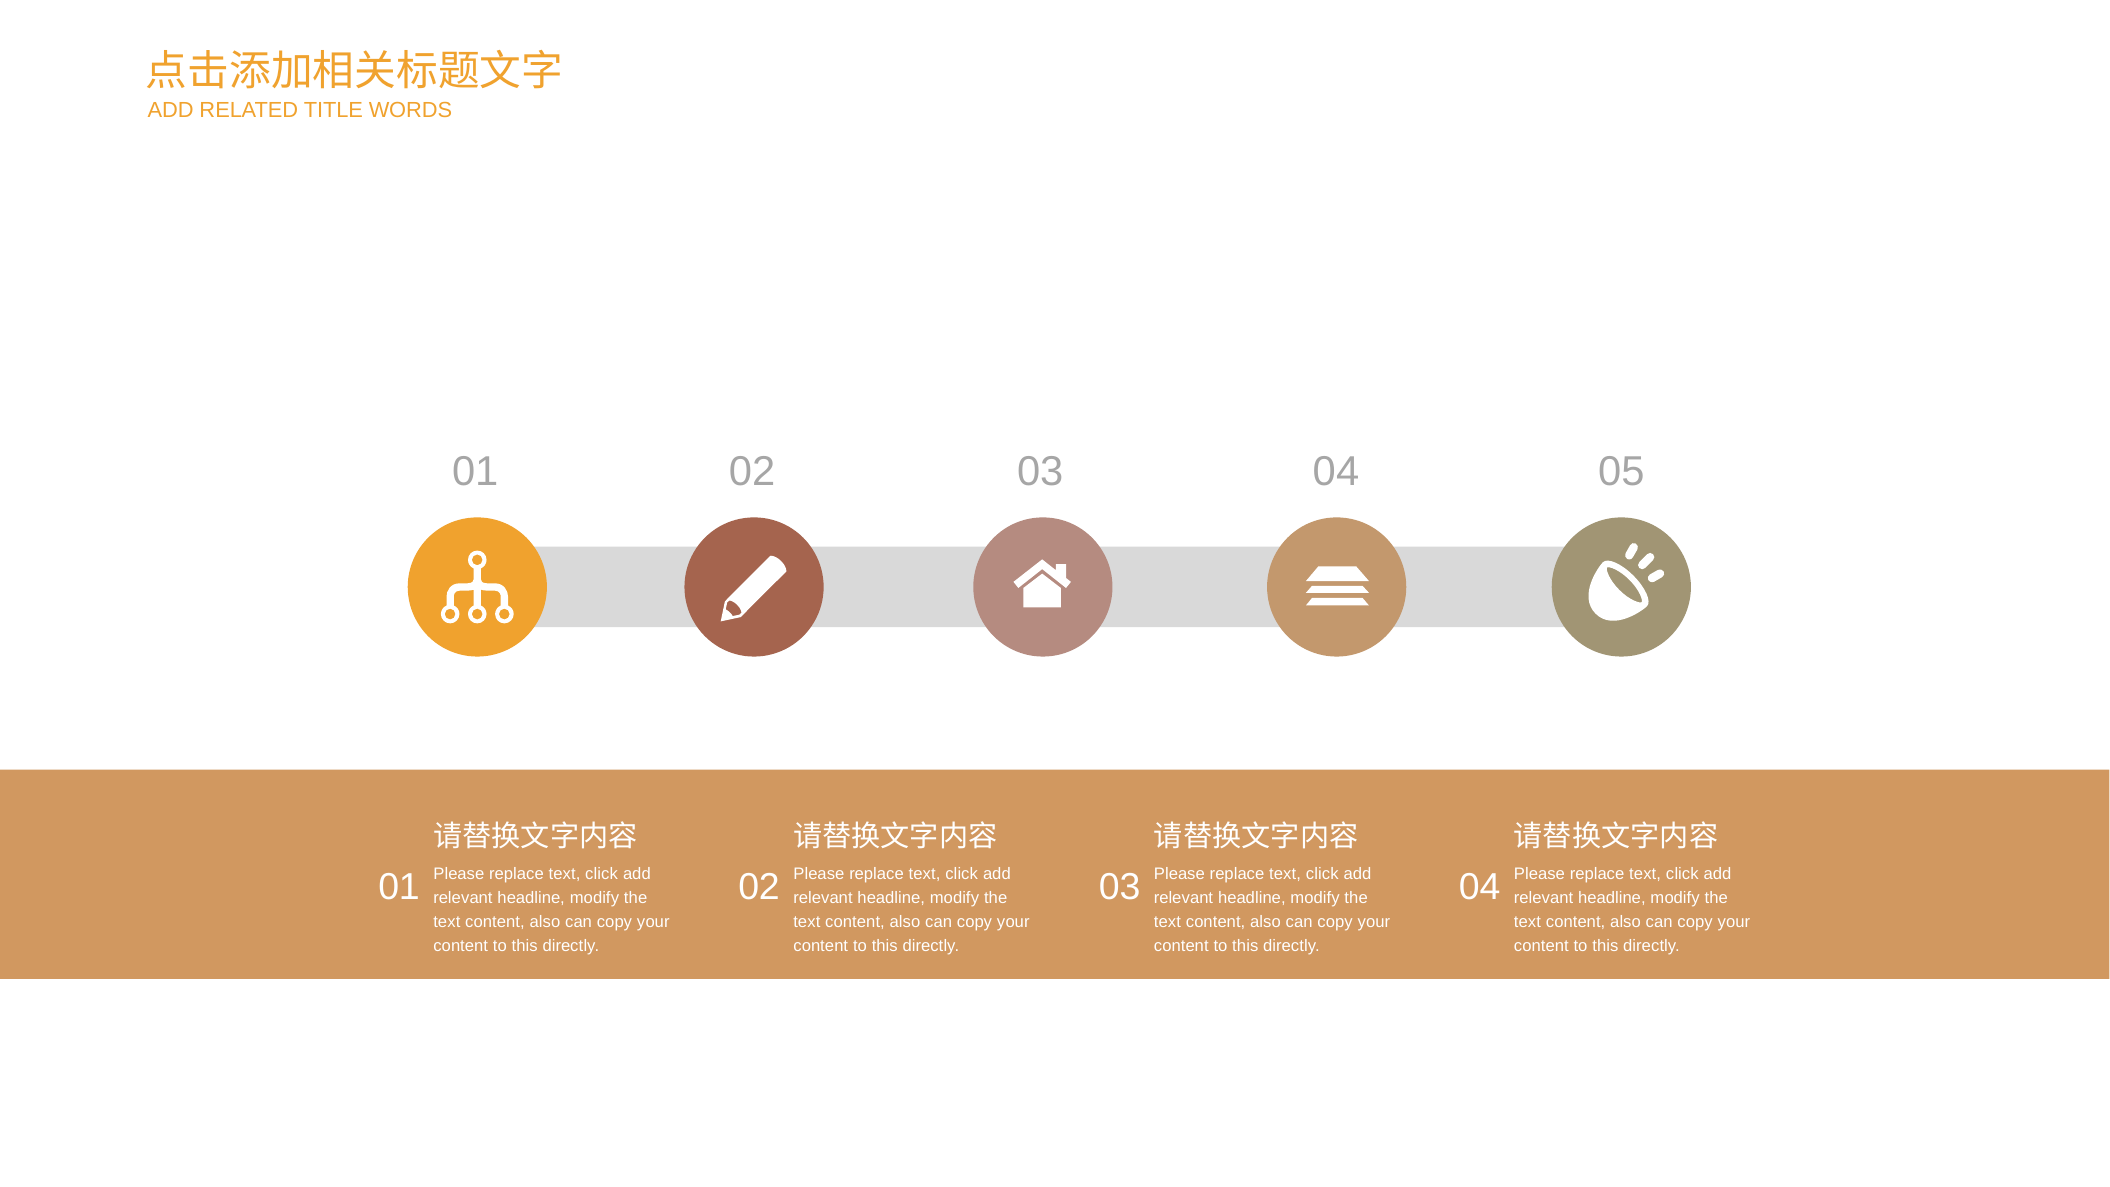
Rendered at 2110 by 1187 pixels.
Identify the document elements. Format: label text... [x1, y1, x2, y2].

text_box 02 [714, 426, 791, 502]
text_box 请替换文字内容 [433, 810, 639, 852]
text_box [973, 517, 1113, 657]
text_box 04 [1297, 426, 1374, 502]
text_box [1407, 546, 1551, 628]
text_box 05 [1577, 426, 1665, 502]
text_box 02 [738, 852, 780, 907]
text_box 01 [378, 852, 421, 907]
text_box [684, 517, 824, 657]
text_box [407, 517, 547, 657]
text_box Please replace text, click add relevant headline, modify the text content, also can copy your content to this directly. [1513, 859, 1761, 955]
text_box [824, 546, 973, 628]
text_box 请替换文字内容 [1153, 810, 1359, 852]
text_box 请替换文字内容 [793, 810, 999, 852]
text_box 03 [1002, 426, 1079, 502]
text_box 01 [437, 426, 514, 502]
text_box Please replace text, click add relevant headline, modify the text content, also can copy your content to this directly. [1154, 859, 1401, 955]
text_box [1551, 517, 1691, 657]
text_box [1267, 517, 1407, 657]
text_box Please replace text, click add relevant headline, modify the text content, also can copy your content to this directly. [793, 859, 1040, 955]
text_box 点击添加相关标题文字 [145, 43, 564, 95]
text_box Please replace text, click add relevant headline, modify the text content, also can copy your content to this directly. [433, 859, 680, 955]
text_box 请替换文字内容 [1513, 810, 1719, 852]
text_box ADD RELATED TITLE WORDS [147, 96, 453, 123]
text_box [1113, 546, 1267, 628]
text_box [0, 769, 2110, 980]
text_box [547, 546, 684, 628]
text_box 04 [1458, 852, 1501, 907]
text_box 03 [1098, 852, 1141, 907]
